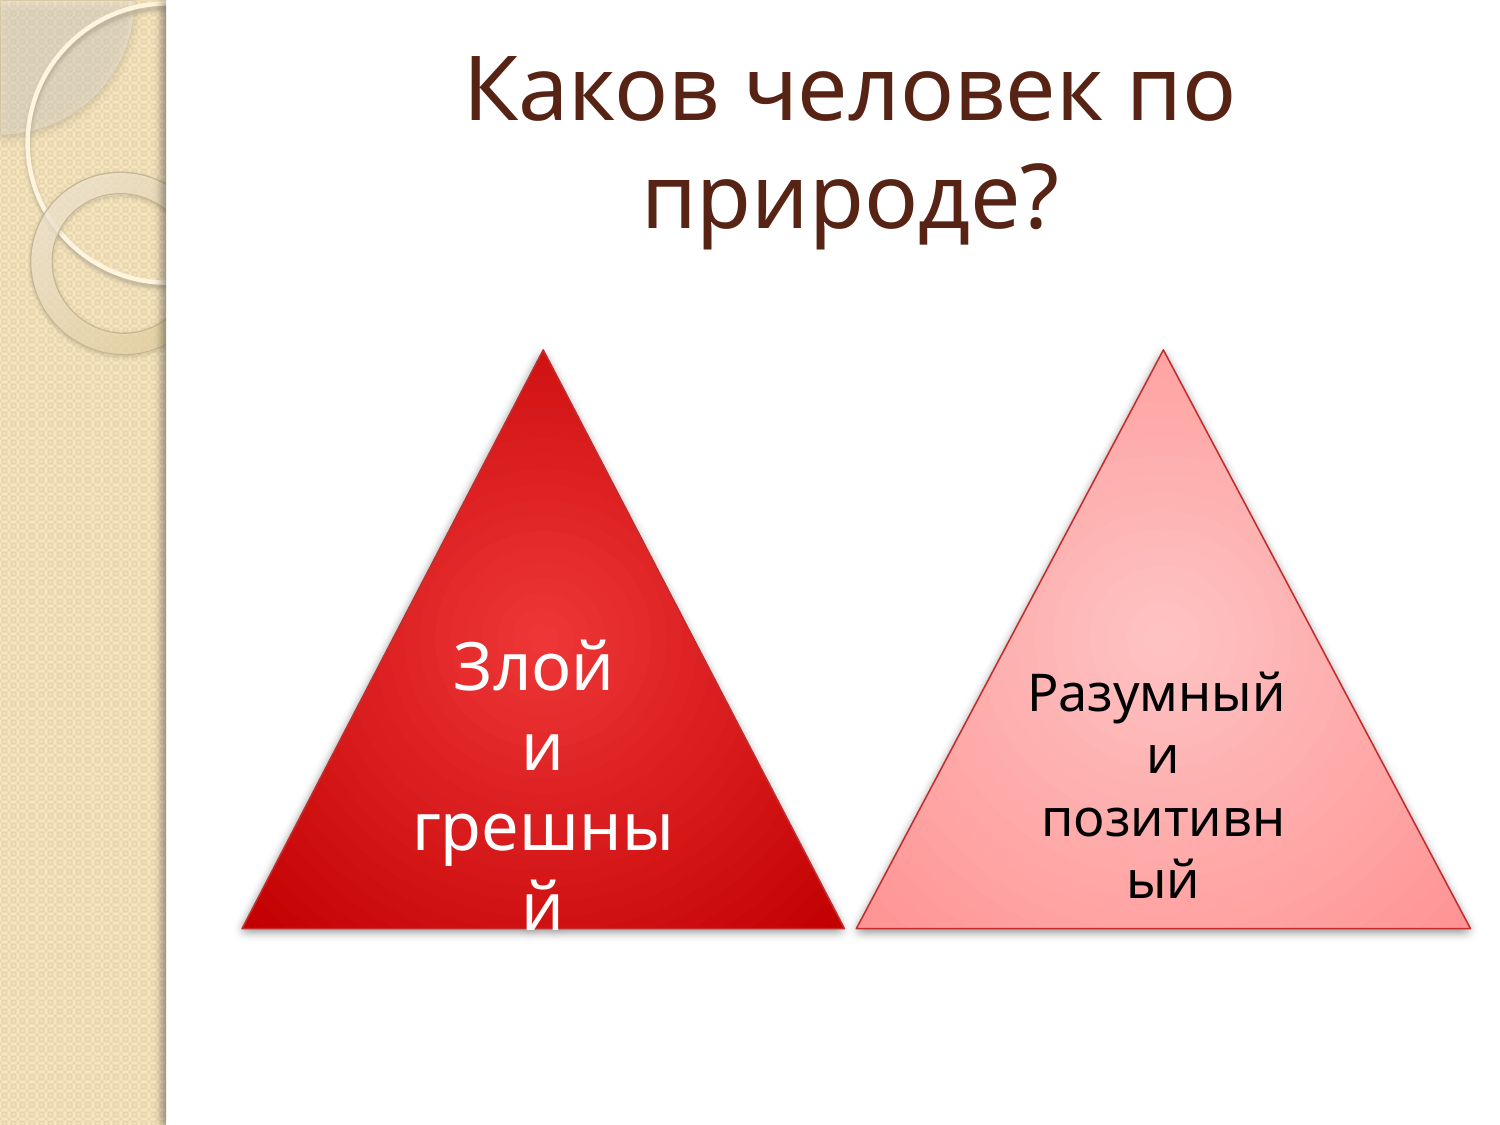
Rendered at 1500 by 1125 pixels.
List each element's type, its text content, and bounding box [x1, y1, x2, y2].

title Каков человек по природе? [235, 45, 1466, 233]
text_box Злой и грешный [241, 349, 846, 930]
text_box Разумный и позитивный [855, 349, 1472, 930]
